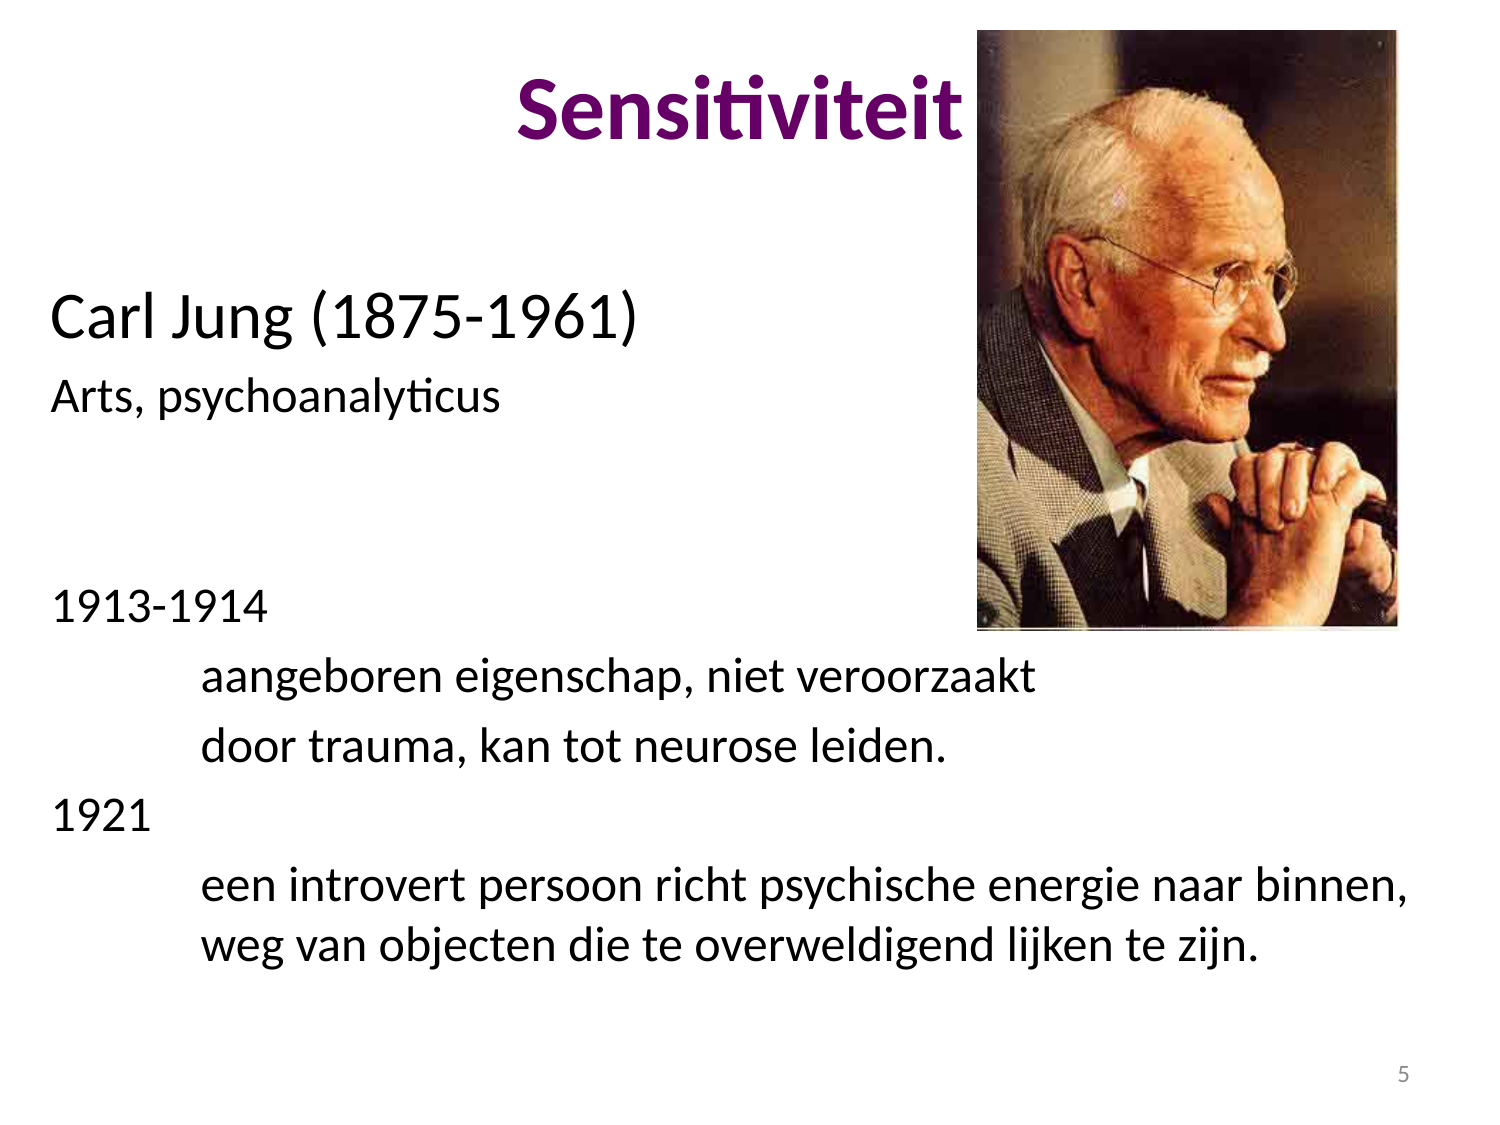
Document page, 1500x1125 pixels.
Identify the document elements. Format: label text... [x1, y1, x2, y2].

title Sensitiviteit [35, 39, 641, 166]
slide_number 5 [1074, 1042, 1425, 1103]
picture [646, 30, 1500, 631]
list Carl Jung (1875-1961) Arts, psychoanalyticus 1913-1914 aangeboren eigenschap, niet veroorzaakt door trauma, kan tot neurose leiden. 1921 een introvert persoon richt psychische energie naar binnen, weg van objecten die te overweldigend lijken te zijn. [35, 264, 1500, 1055]
